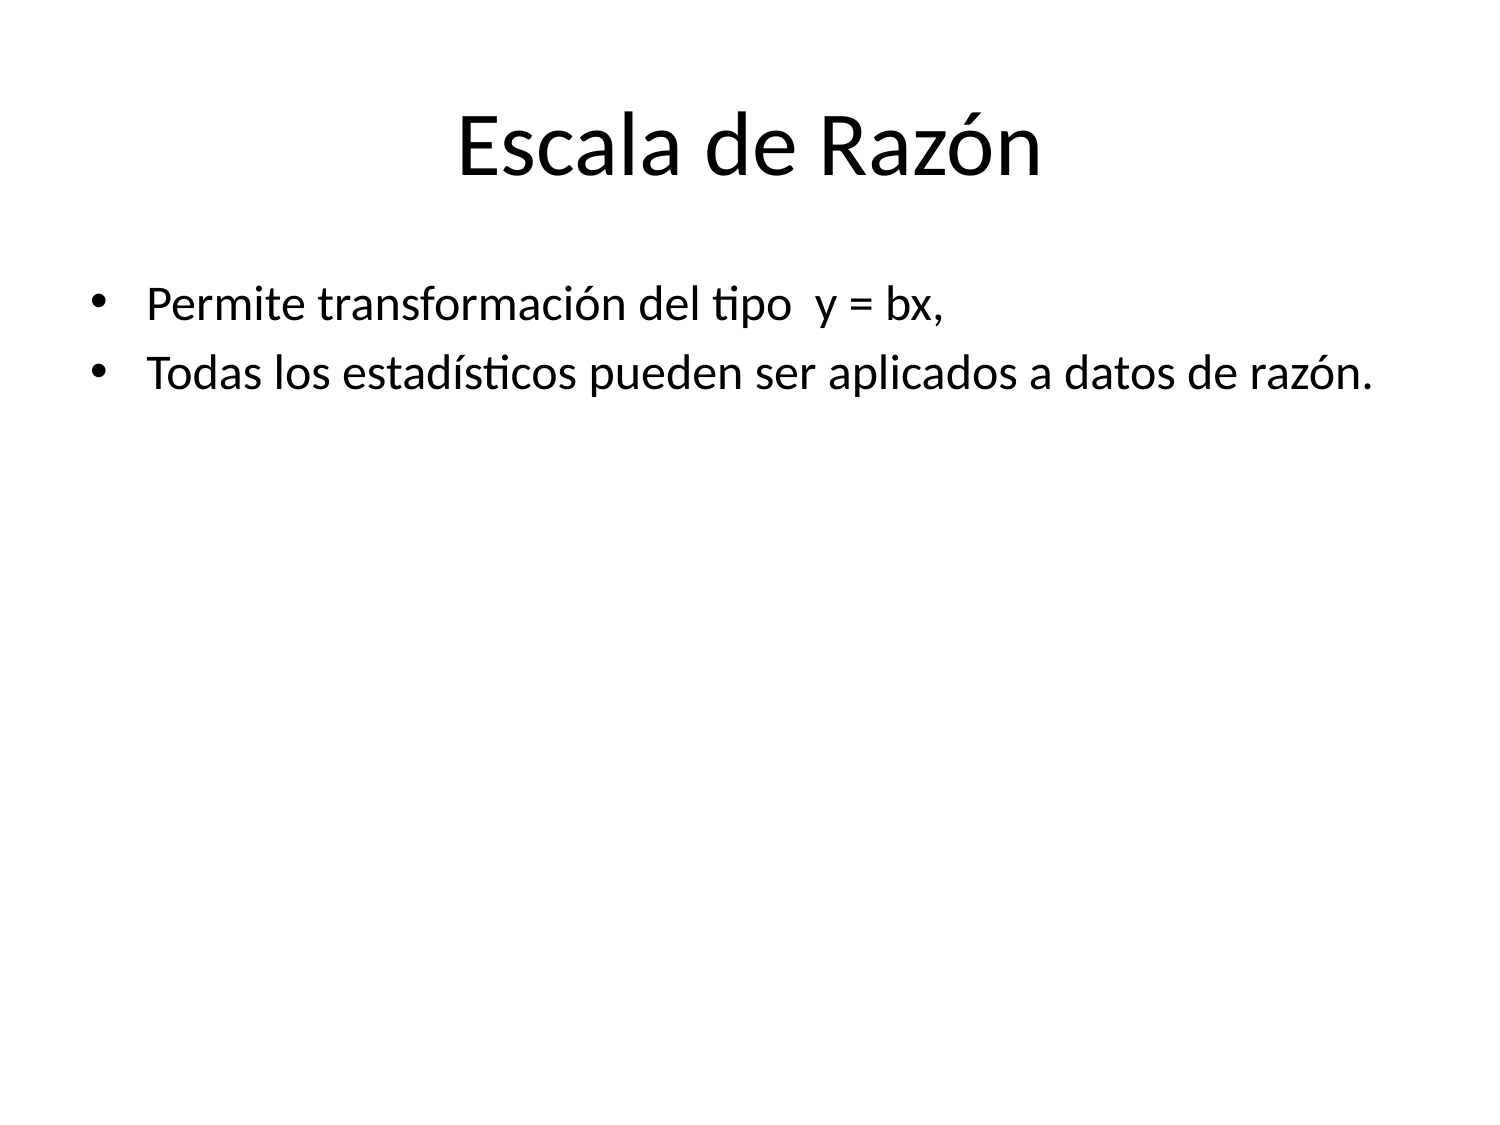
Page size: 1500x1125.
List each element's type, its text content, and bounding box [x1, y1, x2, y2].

list Permite transformación del tipo y = bx, Todas los estadísticos pueden ser aplicados a datos de razón. [75, 262, 1425, 1005]
title Escala de Razón [75, 45, 1425, 233]
